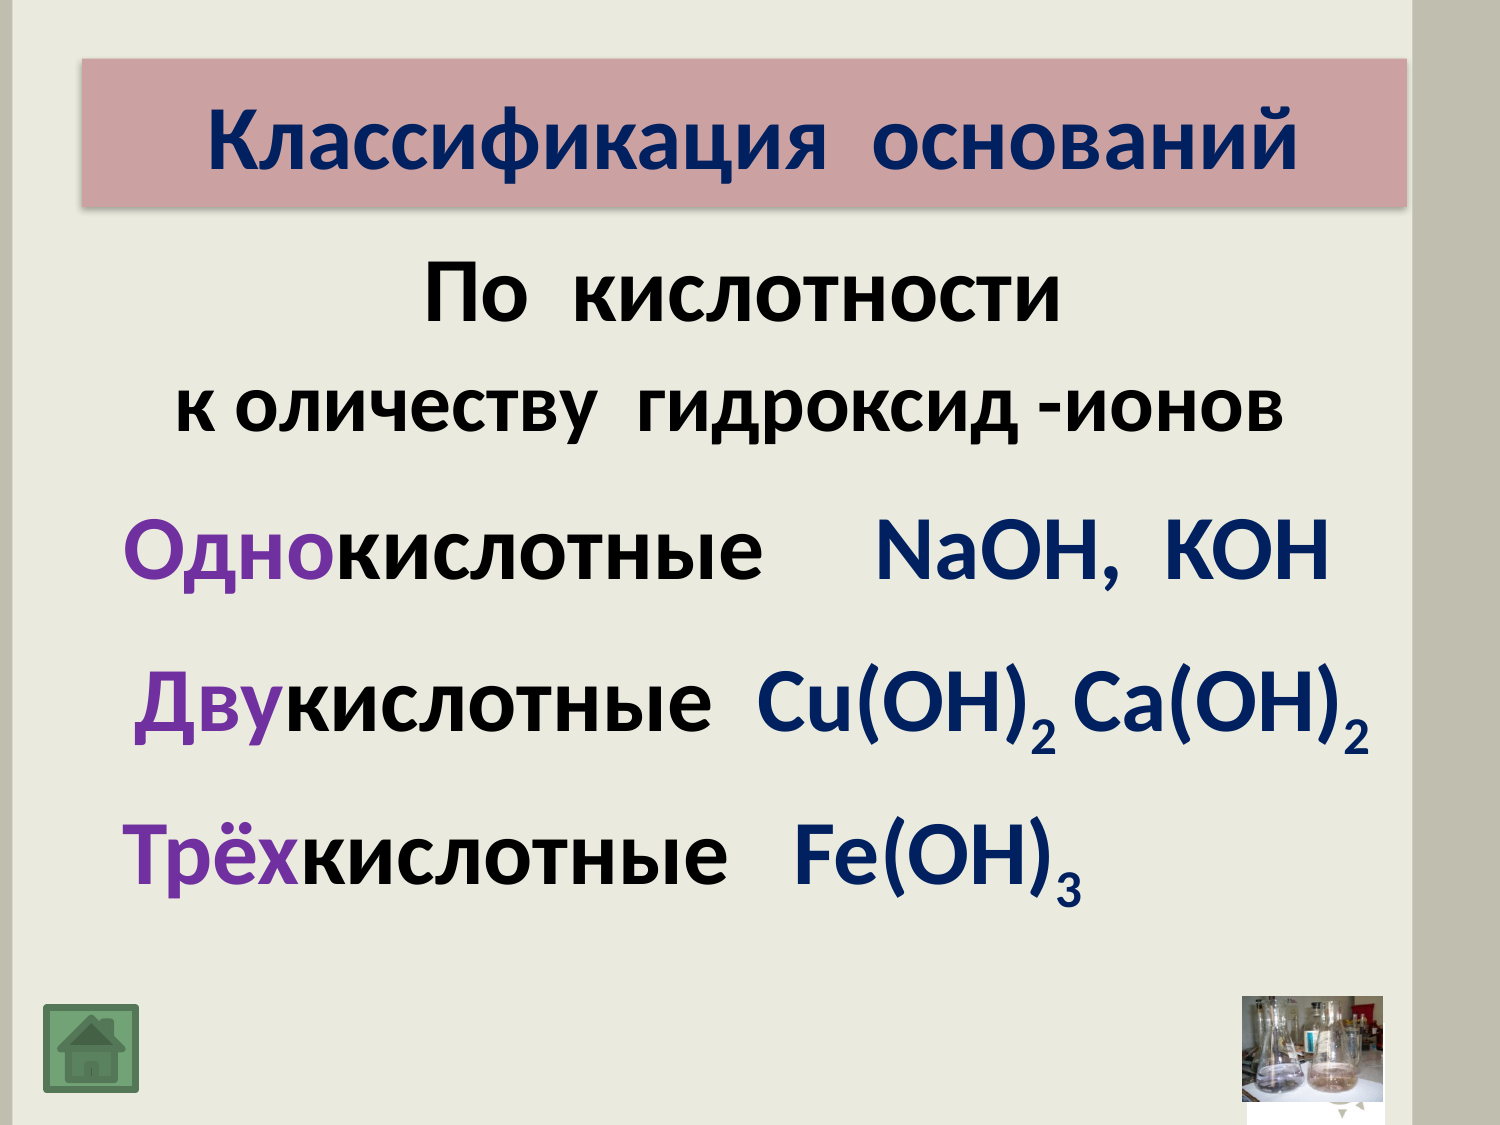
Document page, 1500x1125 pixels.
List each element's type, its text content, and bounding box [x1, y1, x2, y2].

text_box Двукислотные [119, 632, 742, 758]
text_box NaOH, KOH [859, 480, 1347, 606]
text_box Cа(OH)2 [1058, 632, 1386, 773]
text_box [43, 1004, 139, 1093]
text_box Cu(OH)2 [742, 632, 1058, 773]
picture [1242, 996, 1383, 1102]
text_box Трёхкислотные [108, 785, 766, 910]
text_box Классификация оснований [192, 70, 1317, 195]
text_box По кислотности к оличеству гидроксид -ионов [138, 222, 1302, 458]
text_box Fe(OH)3 [778, 785, 1098, 925]
text_box Однокислотные [108, 480, 802, 606]
